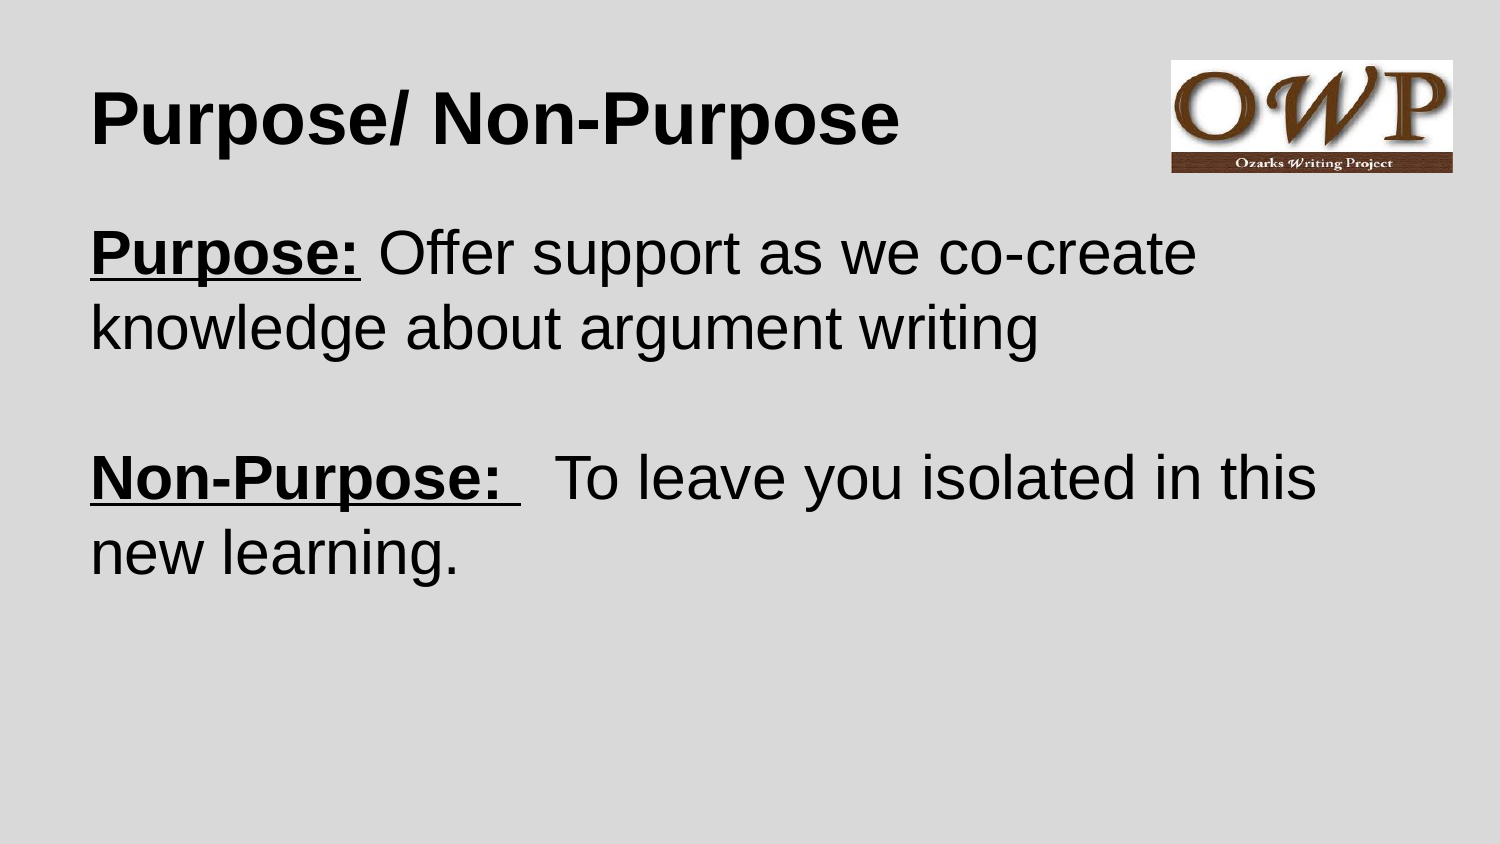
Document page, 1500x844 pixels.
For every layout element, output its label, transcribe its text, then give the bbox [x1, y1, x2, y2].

list Purpose: Offer support as we co-create knowledge about argument writing Non-Purpose: To leave you isolated in this new learning. [75, 196, 1425, 808]
picture [1170, 60, 1453, 174]
title Purpose/ Non-Purpose [75, 33, 1425, 175]
